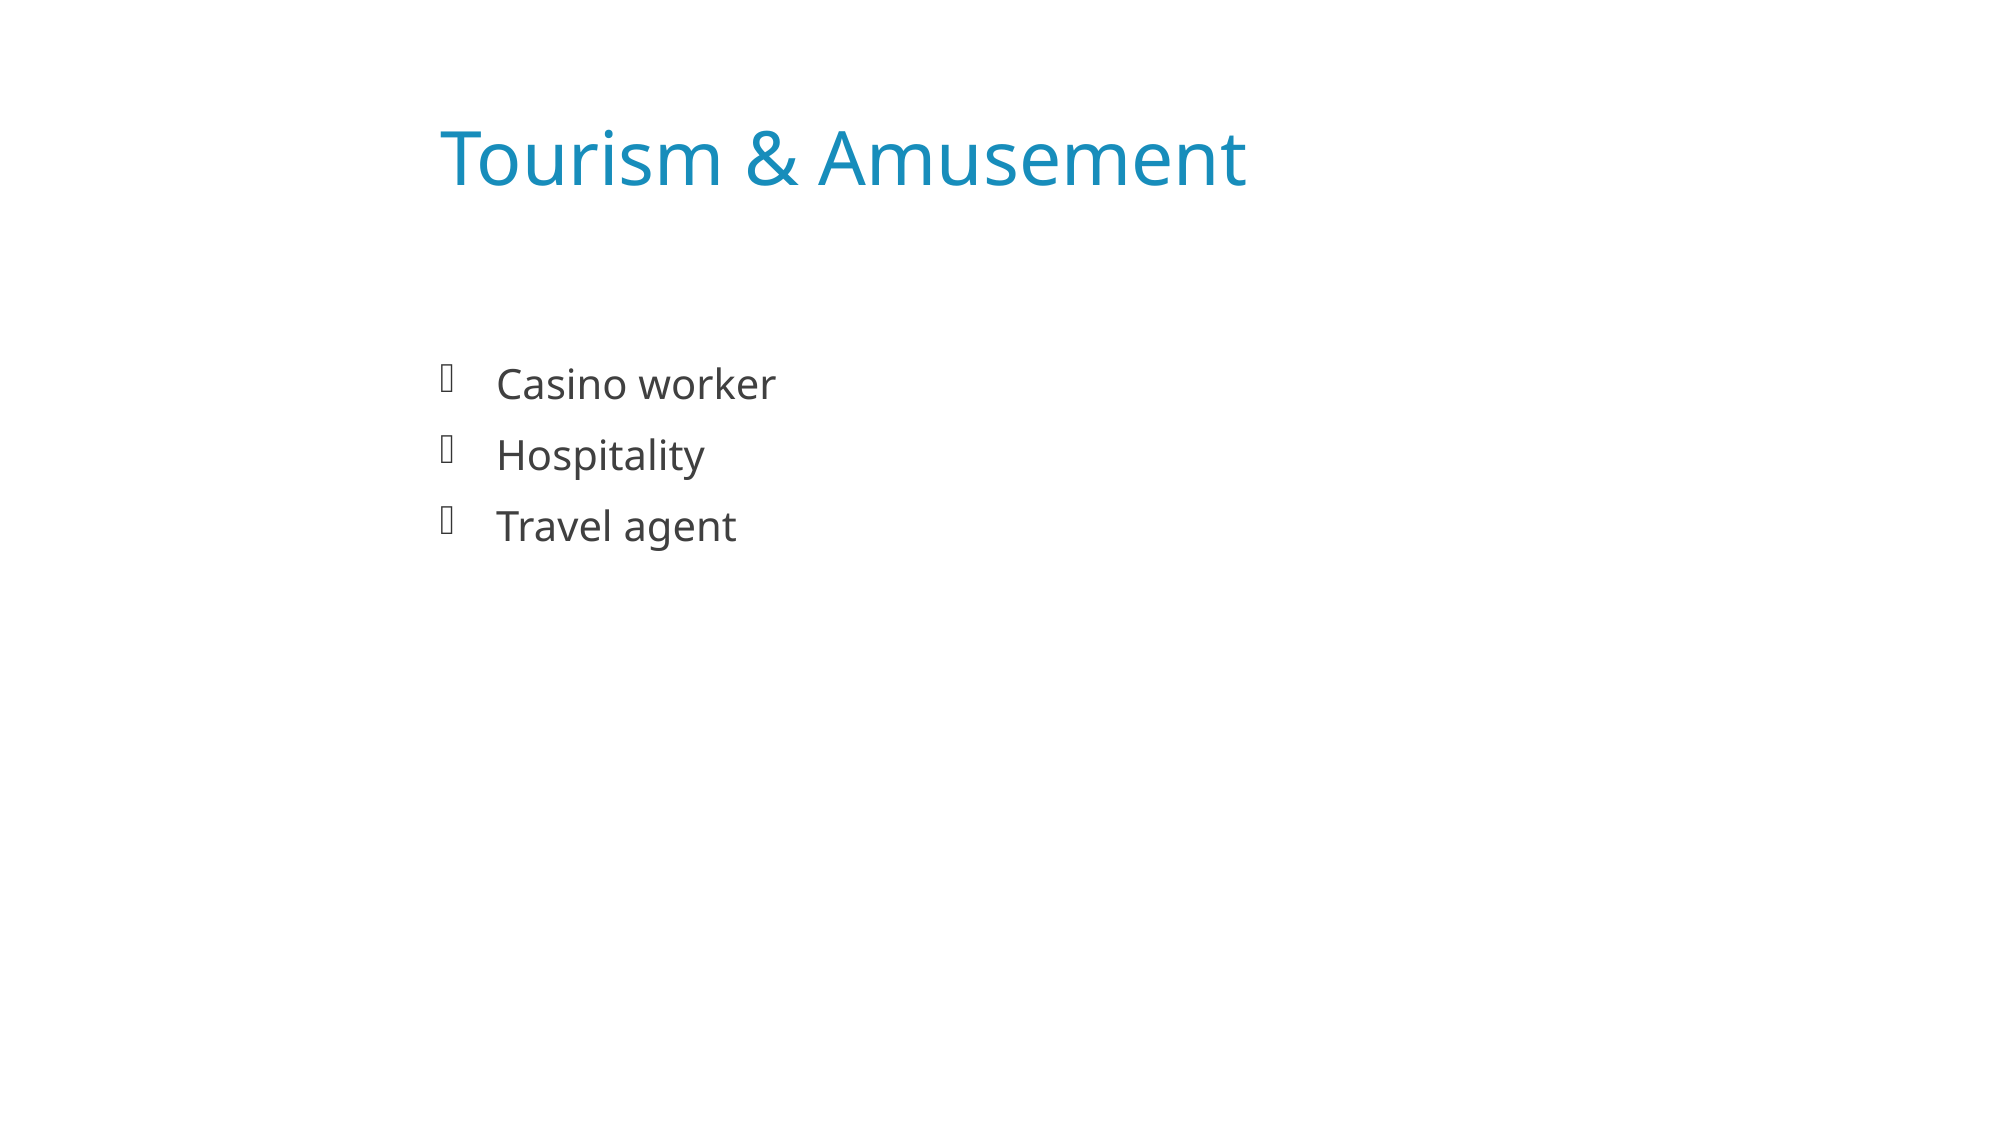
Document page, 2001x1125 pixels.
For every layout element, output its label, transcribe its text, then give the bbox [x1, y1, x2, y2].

list Casino worker Hospitality Travel agent [424, 350, 1888, 970]
title Tourism & Amusement [425, 102, 1888, 313]
